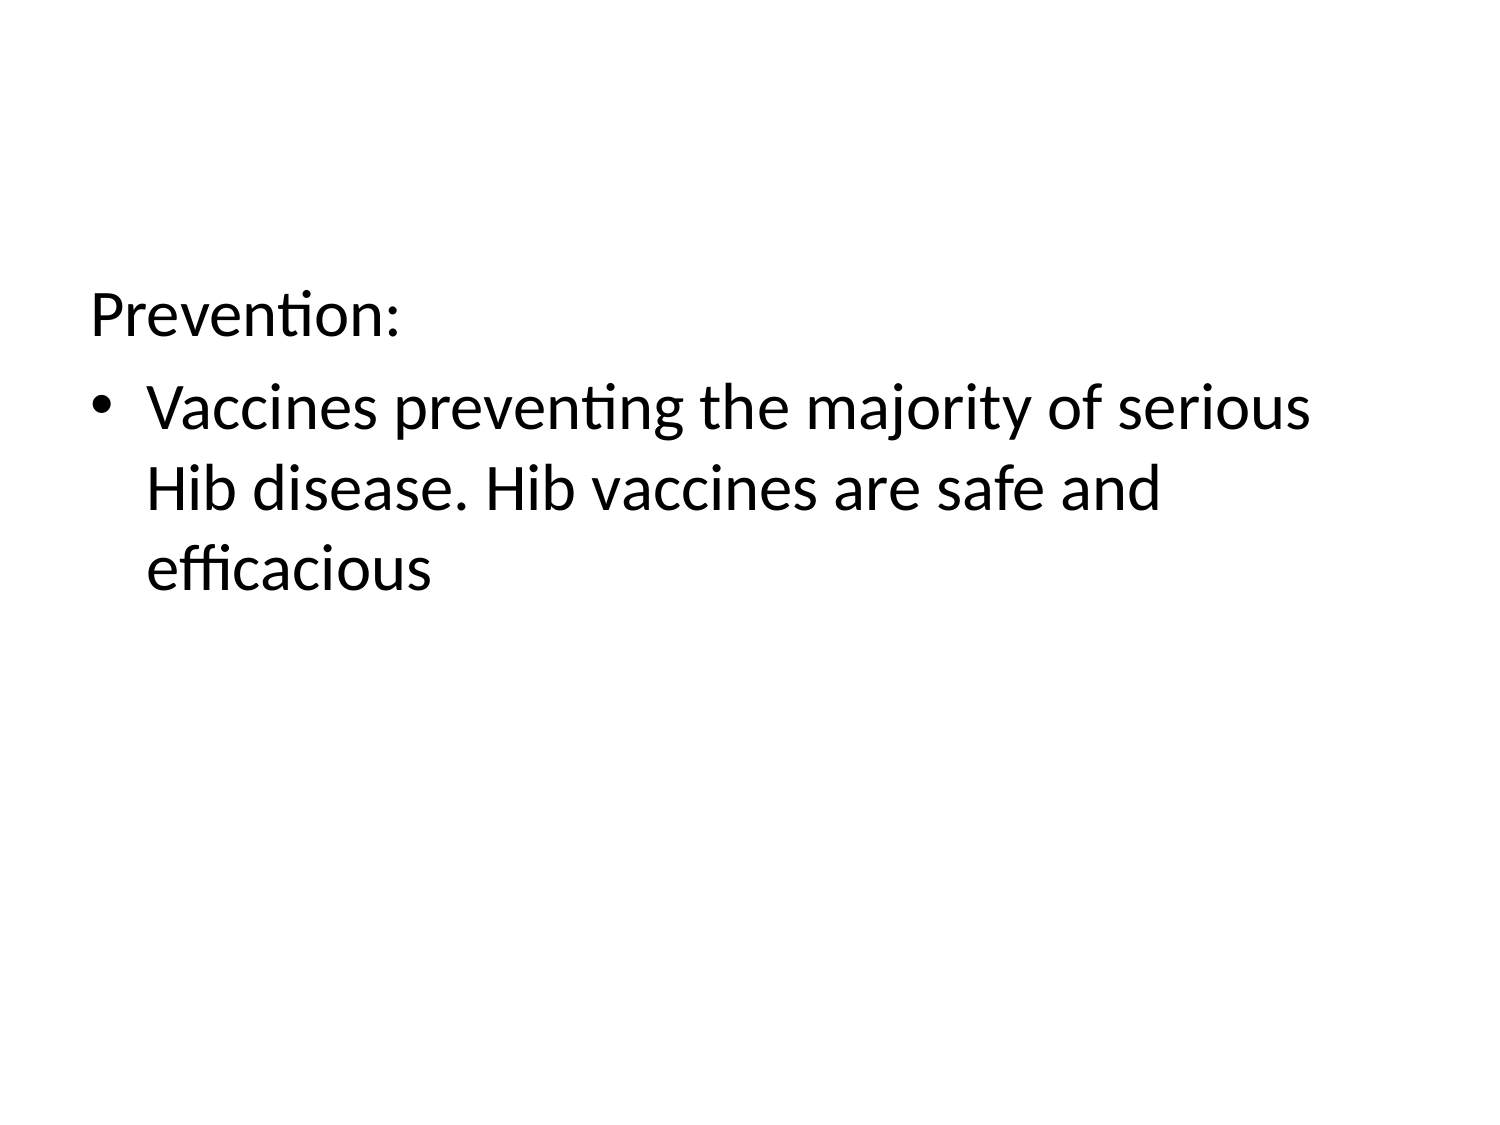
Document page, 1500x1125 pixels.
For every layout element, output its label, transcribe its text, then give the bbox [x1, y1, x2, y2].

list Prevention: Vaccines preventing the majority of serious Hib disease. Hib vaccines are safe and efficacious [75, 262, 1425, 1005]
